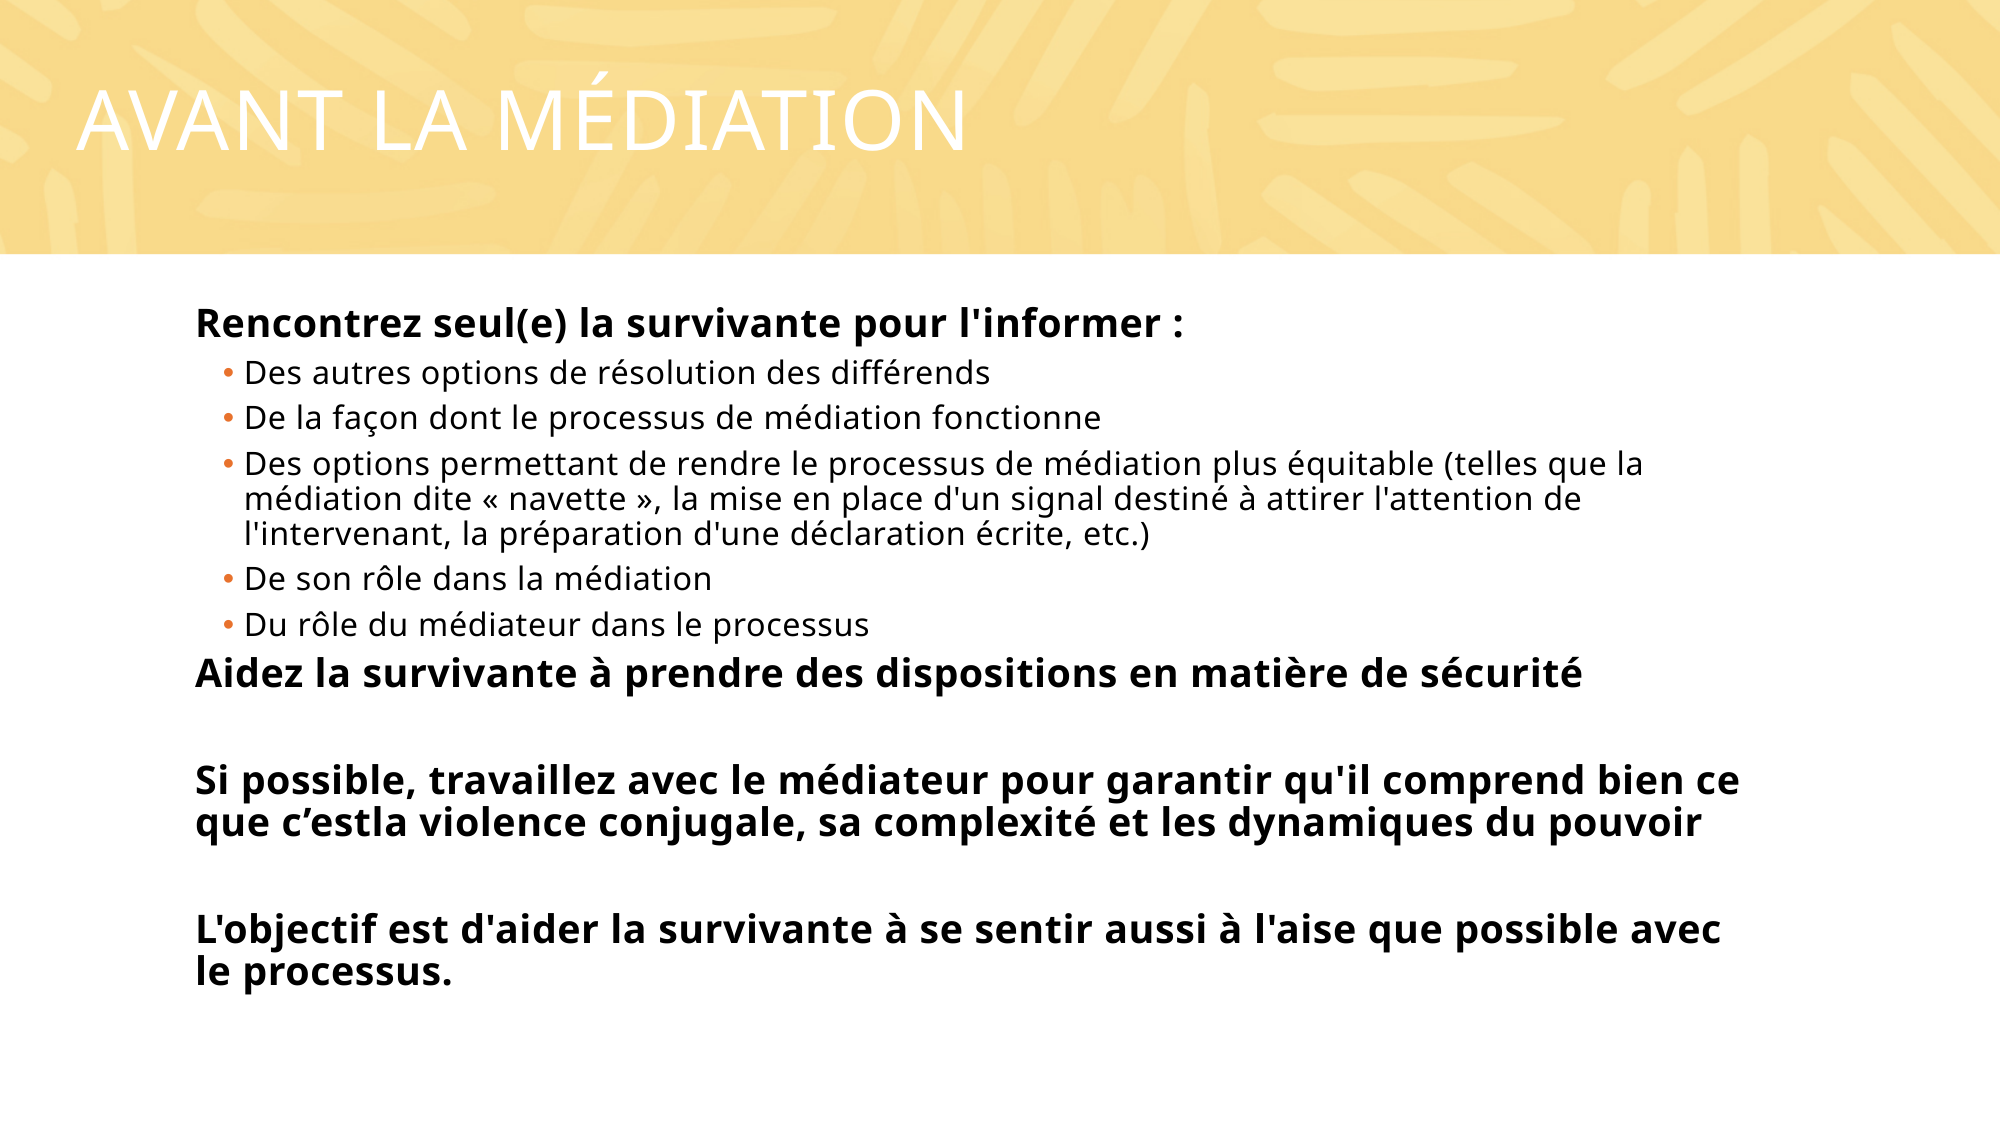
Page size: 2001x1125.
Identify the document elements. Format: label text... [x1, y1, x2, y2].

picture [0, 0, 2000, 1125]
list Rencontrez seul(e) la survivante pour l'informer : Des autres options de résolution des différends De la façon dont le processus de médiation fonctionne Des options permettant de rendre le processus de médiation plus équitable (telles que la médiation dite « navette », la mise en place d'un signal destiné à attirer l'attention de l'intervenant, la préparation d'une déclaration écrite, etc.) De son rôle dans la médiation Du rôle du médiateur dans le processus Aidez la survivante à prendre des dispositions en matière de sécurité Si possible, travaillez avec le médiateur pour garantir qu'il comprend bien ce que c’estla violence conjugale, sa complexité et les dynamiques du pouvoir L'objectif est d'aider la survivante à se sentir aussi à l'aise que possible avec le processus. [167, 295, 1763, 1036]
title Avant la médiation [61, 33, 1938, 220]
